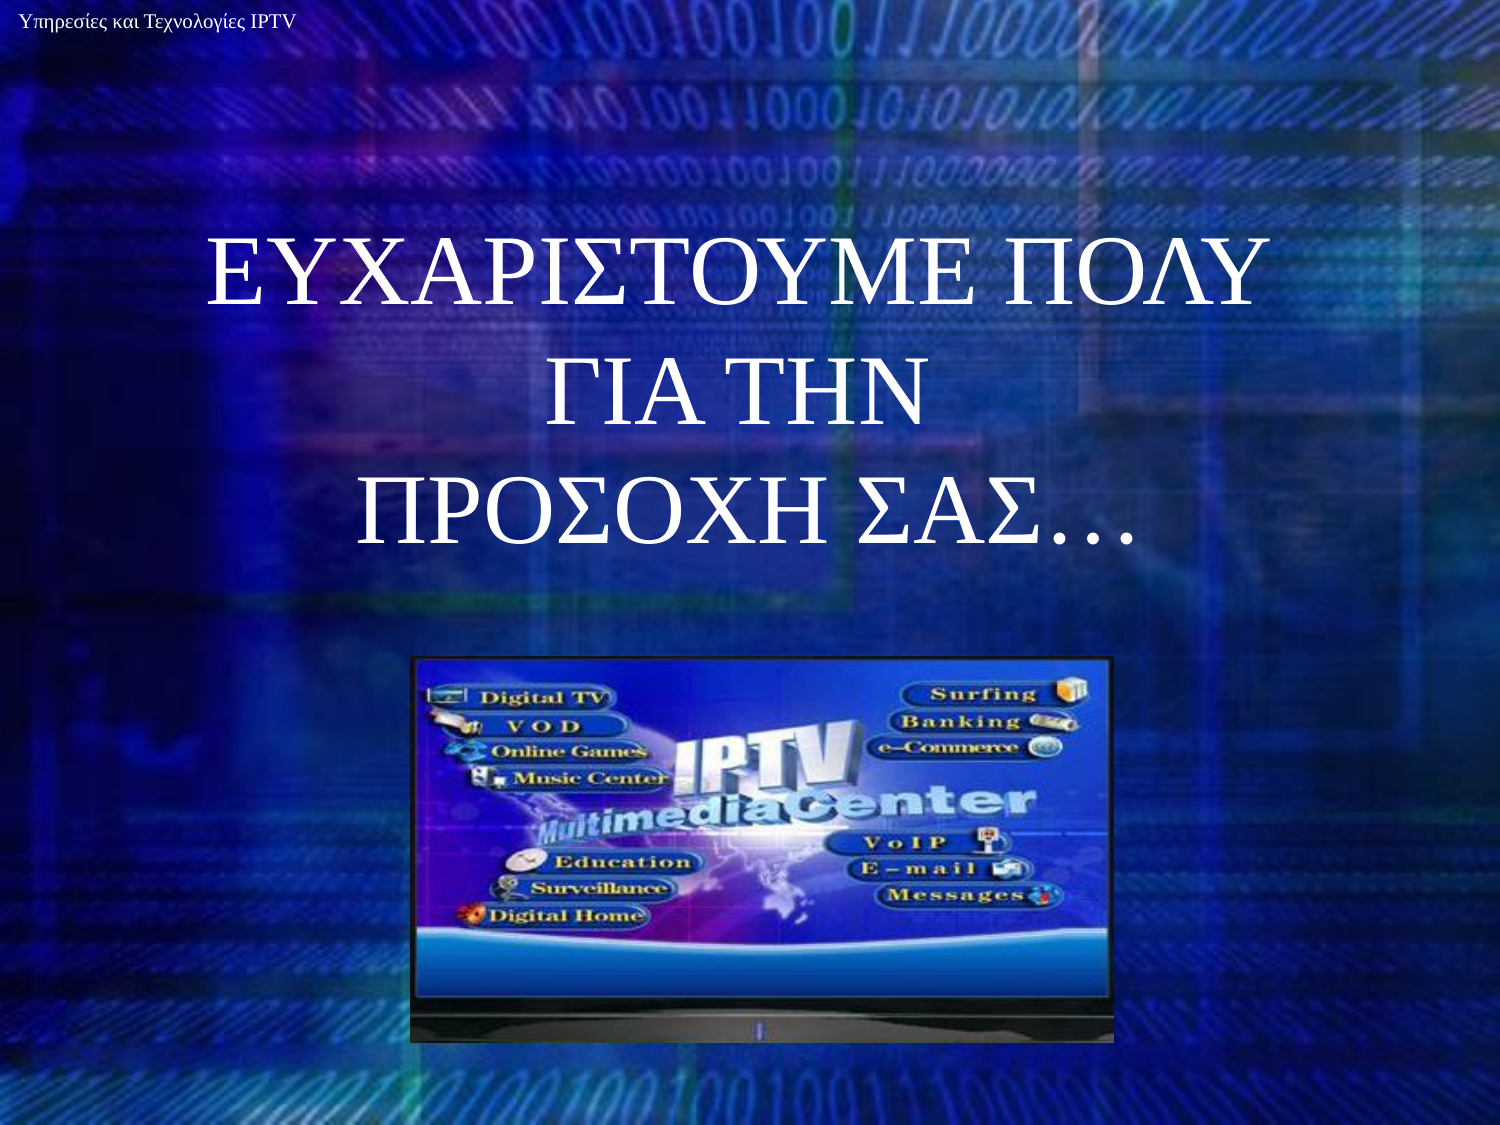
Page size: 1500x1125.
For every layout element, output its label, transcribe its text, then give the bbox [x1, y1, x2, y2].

text_box Υπηρεσίες και Τεχνολογίες IPTV [3, 0, 312, 41]
picture [0, 0, 1500, 1125]
title ΕΥΧΑΡΙΣΤΟΥΜΕ ΠΟΛΥ ΓΙΑ ΤΗΝ ΠΡΟΣΟΧΗ ΣΑΣ… [75, 45, 1425, 364]
